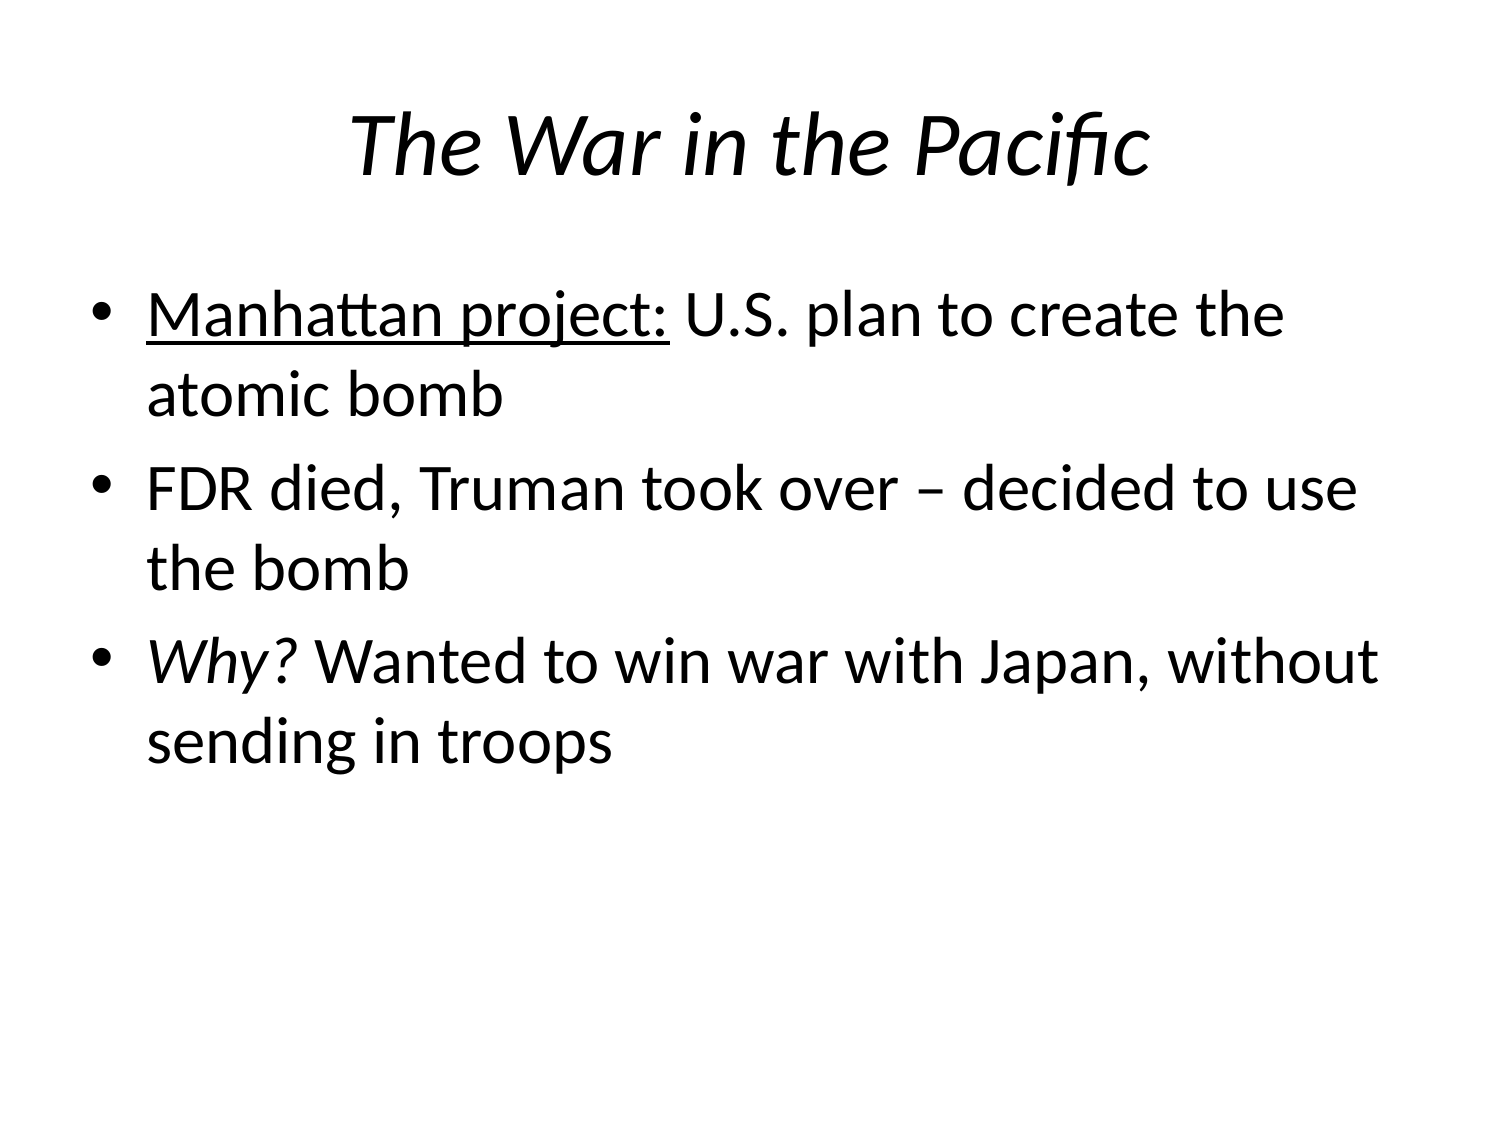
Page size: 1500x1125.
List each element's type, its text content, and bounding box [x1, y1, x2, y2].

title The War in the Pacific [75, 45, 1425, 233]
list Manhattan project: U.S. plan to create the atomic bomb FDR died, Truman took over – decided to use the bomb Why? Wanted to win war with Japan, without sending in troops [75, 262, 1425, 1005]
